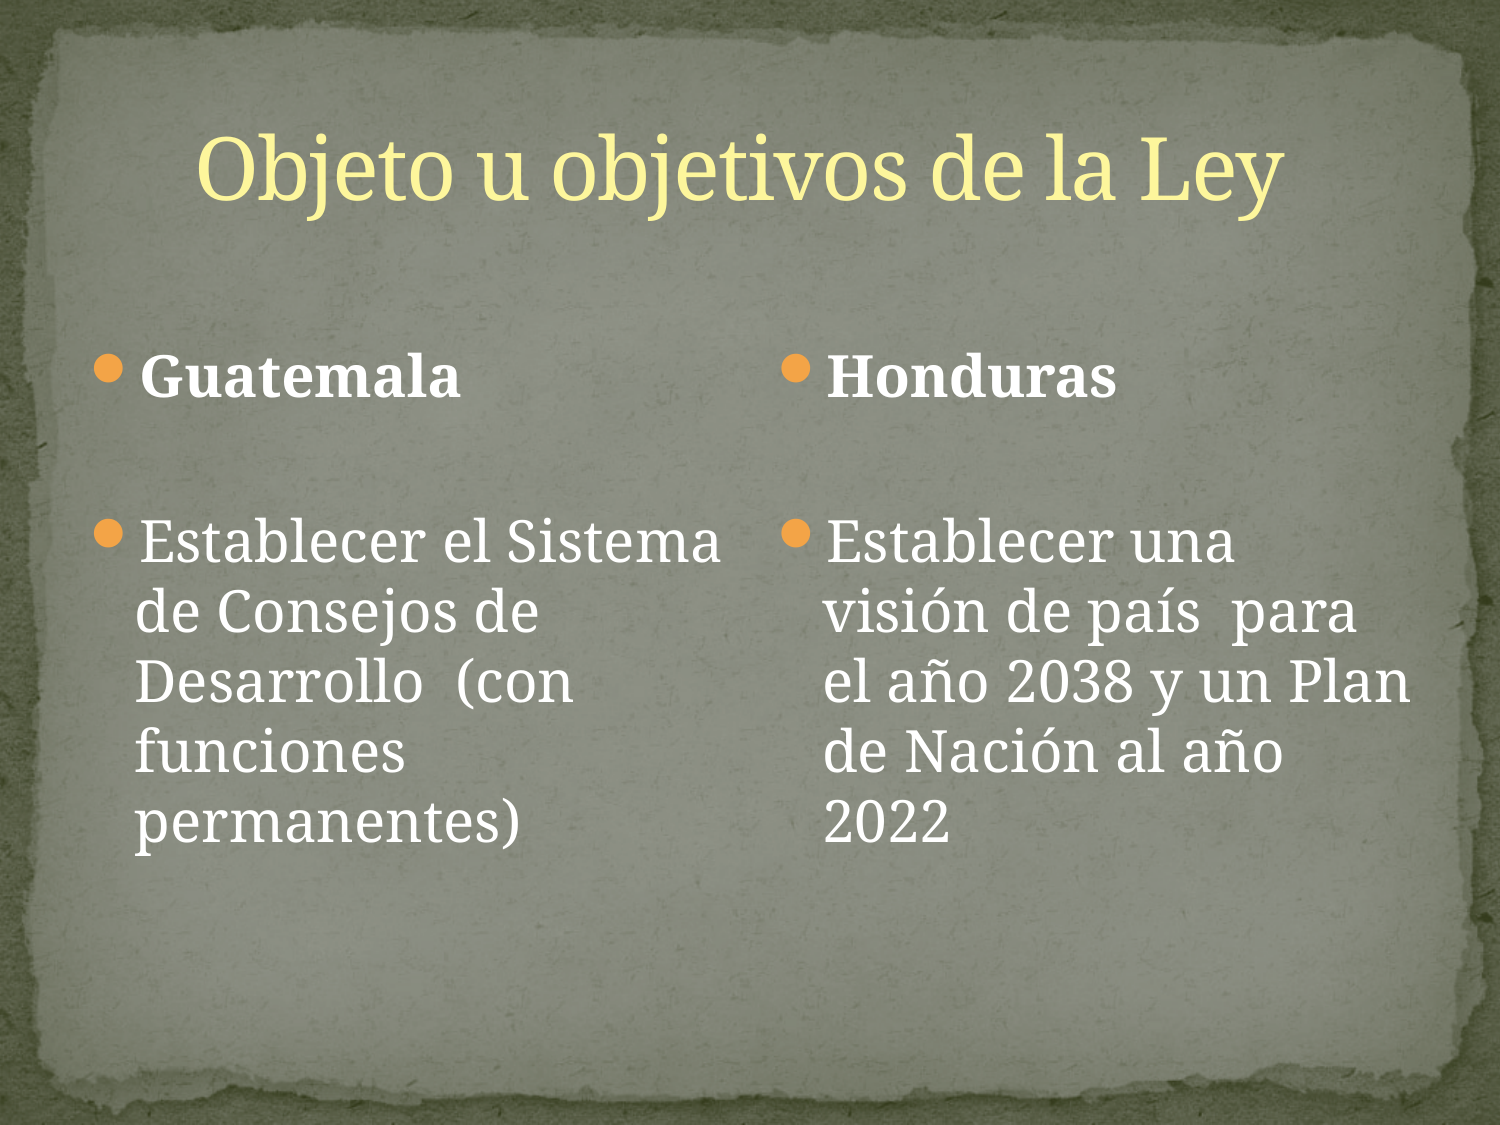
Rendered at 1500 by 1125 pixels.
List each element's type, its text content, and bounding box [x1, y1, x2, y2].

list Guatemala Establecer el Sistema de Consejos de Desarrollo (con funciones permanentes) [75, 249, 741, 1000]
list Honduras Establecer una visión de país para el año 2038 y un Plan de Nación al año 2022 [762, 249, 1429, 1000]
title Objeto u objetivos de la Ley [74, 24, 1425, 225]
